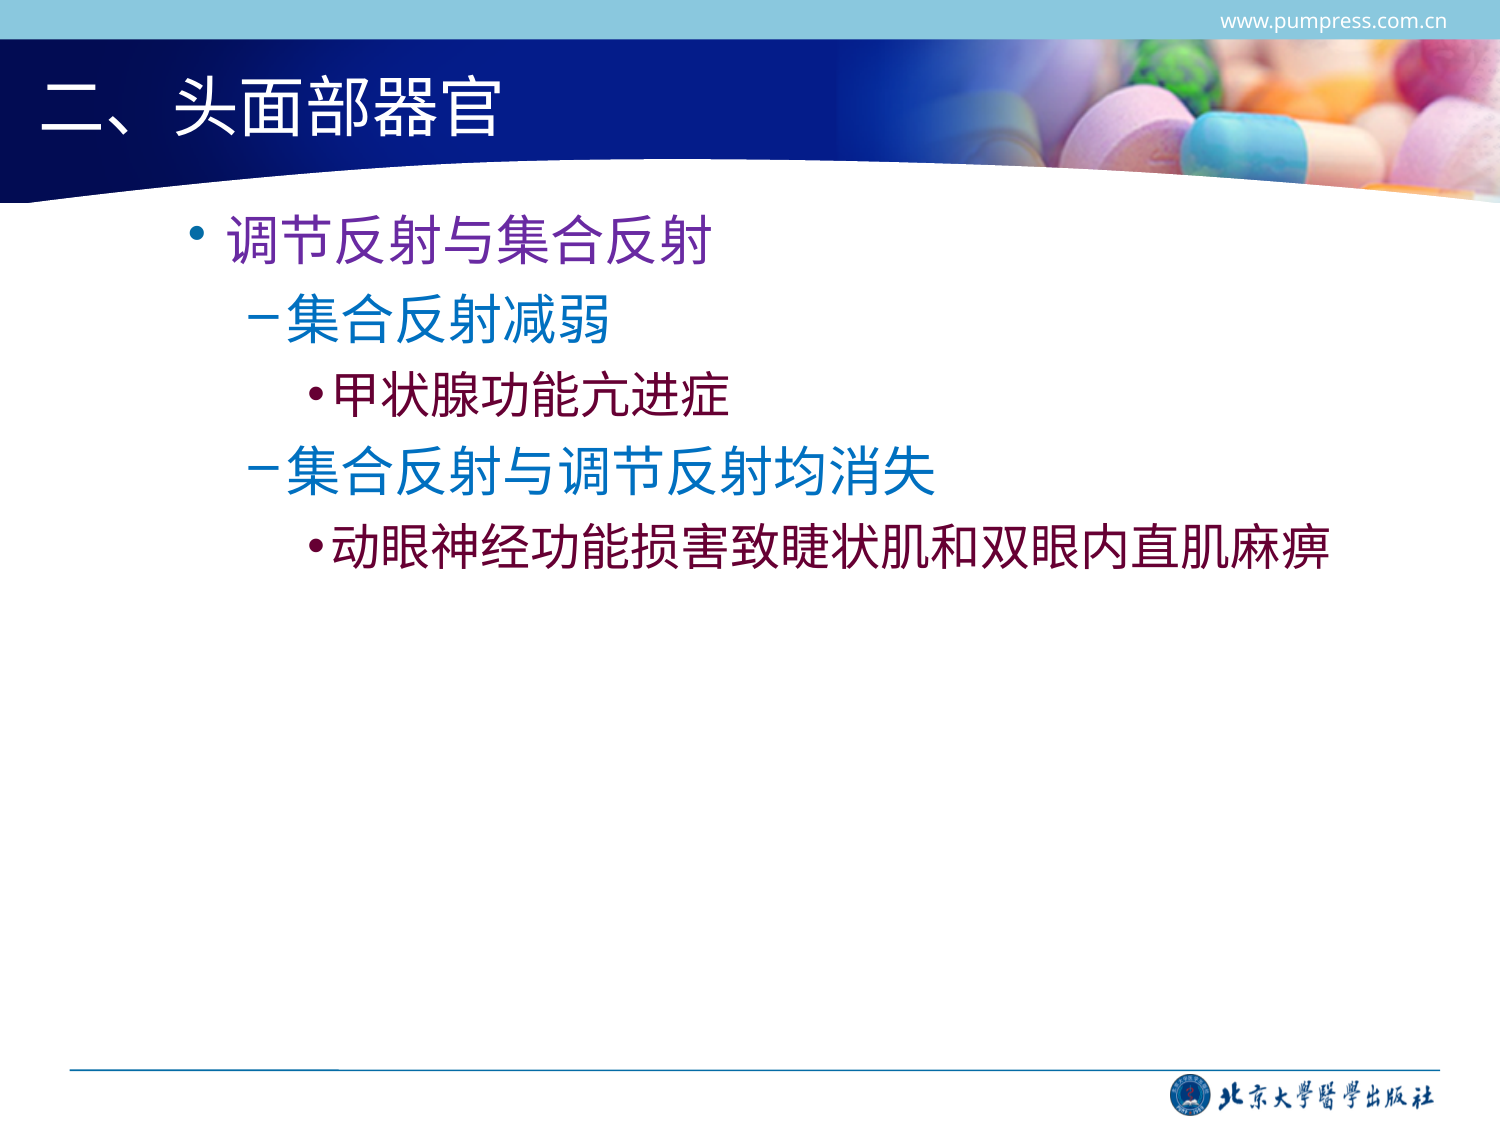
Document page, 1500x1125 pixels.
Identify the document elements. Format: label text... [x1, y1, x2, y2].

title 二、头面部器官 [23, 58, 1349, 152]
picture [0, 40, 1500, 203]
slide_number www.pumpress.com.cn [1024, 0, 1463, 38]
picture [1170, 1074, 1436, 1118]
list 调节反射与集合反射 集合反射减弱 甲状腺功能亢进症 集合反射与调节反射均消失 动眼神经功能损害致睫状肌和双眼内直肌麻痹 [49, 198, 1463, 1026]
